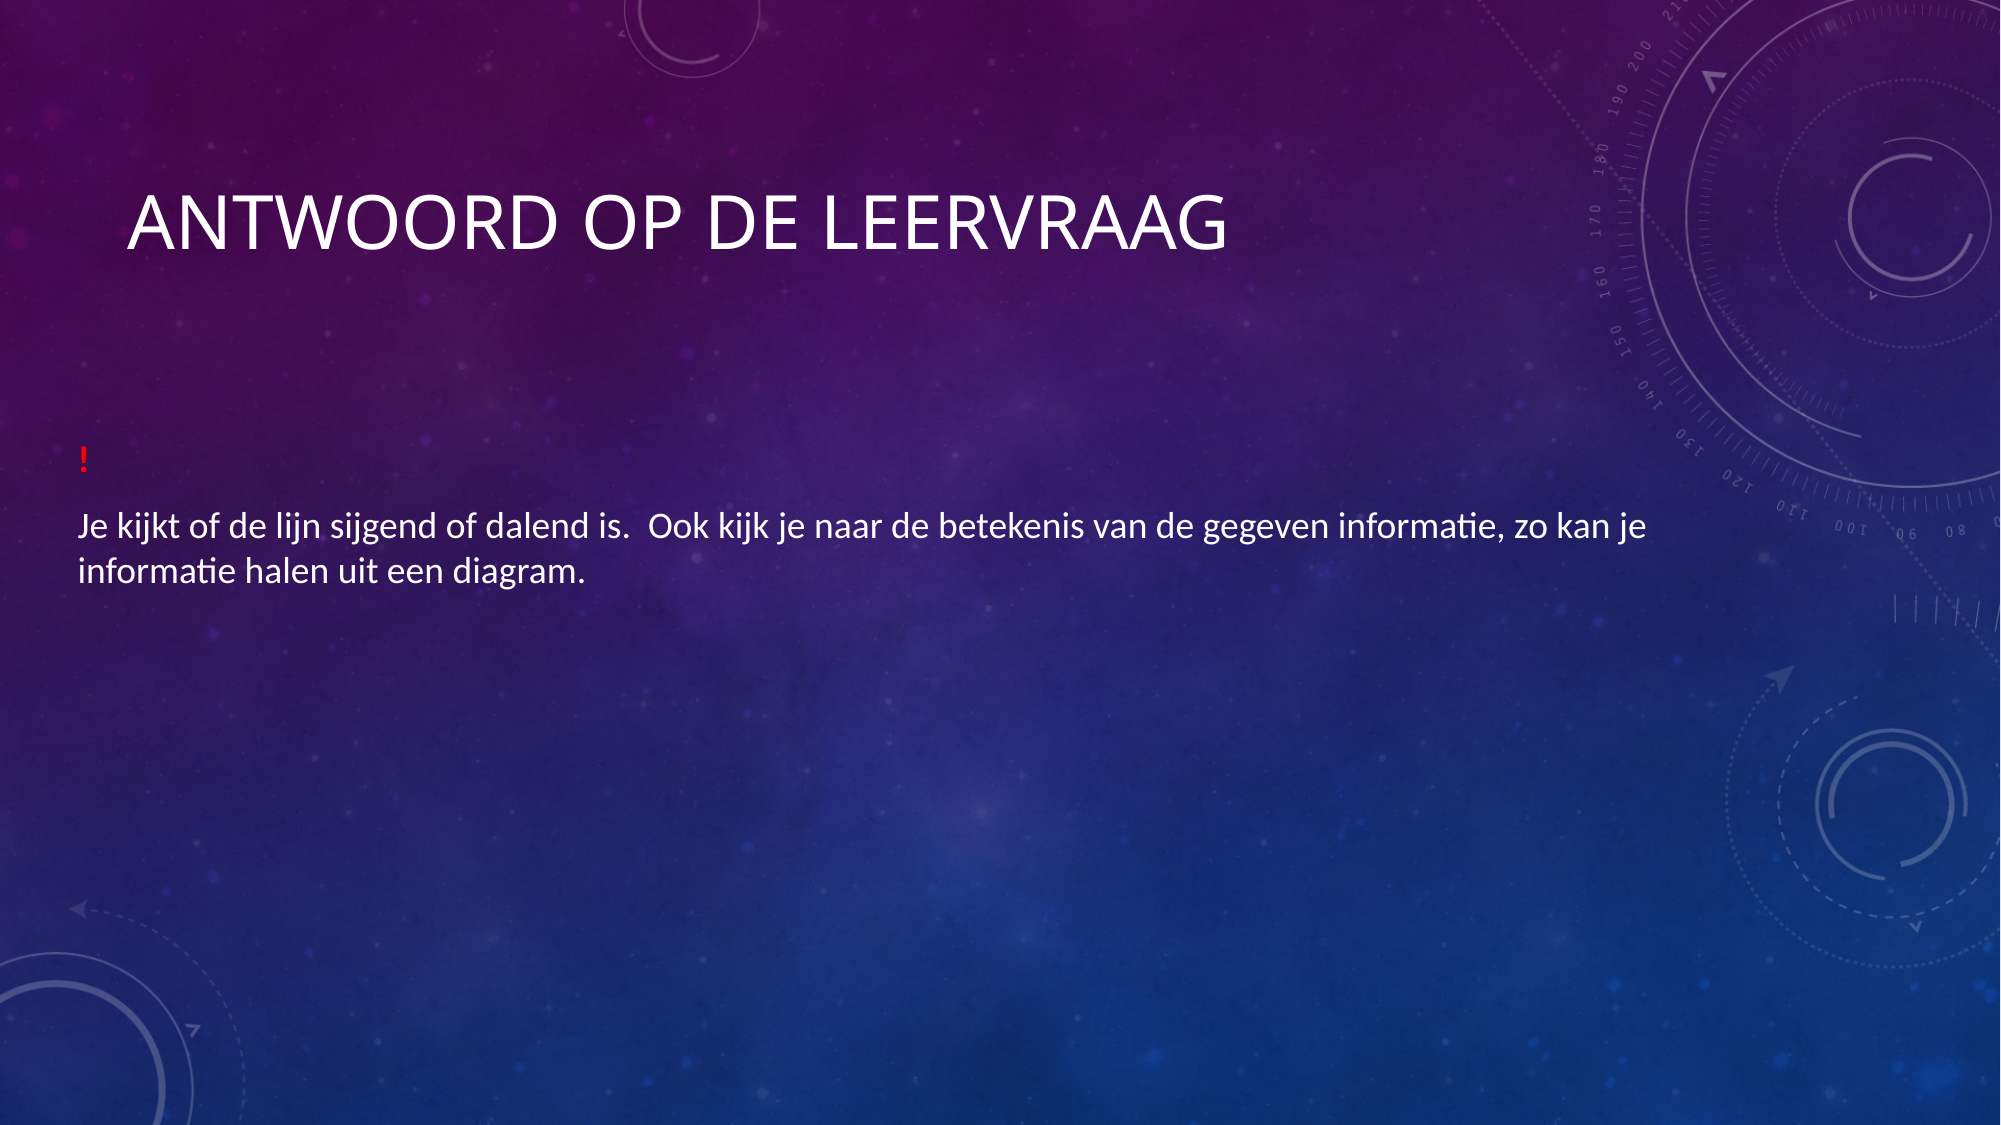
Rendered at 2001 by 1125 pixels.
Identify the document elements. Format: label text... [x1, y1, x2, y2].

list ! Je kijkt of de lijn sijgend of dalend is. Ook kijk je naar de betekenis van de gegeven informatie, zo kan je informatie halen uit een diagram. [62, 246, 1725, 845]
title Antwoord op de leervraag [112, 99, 1775, 339]
picture [0, 0, 2001, 1125]
